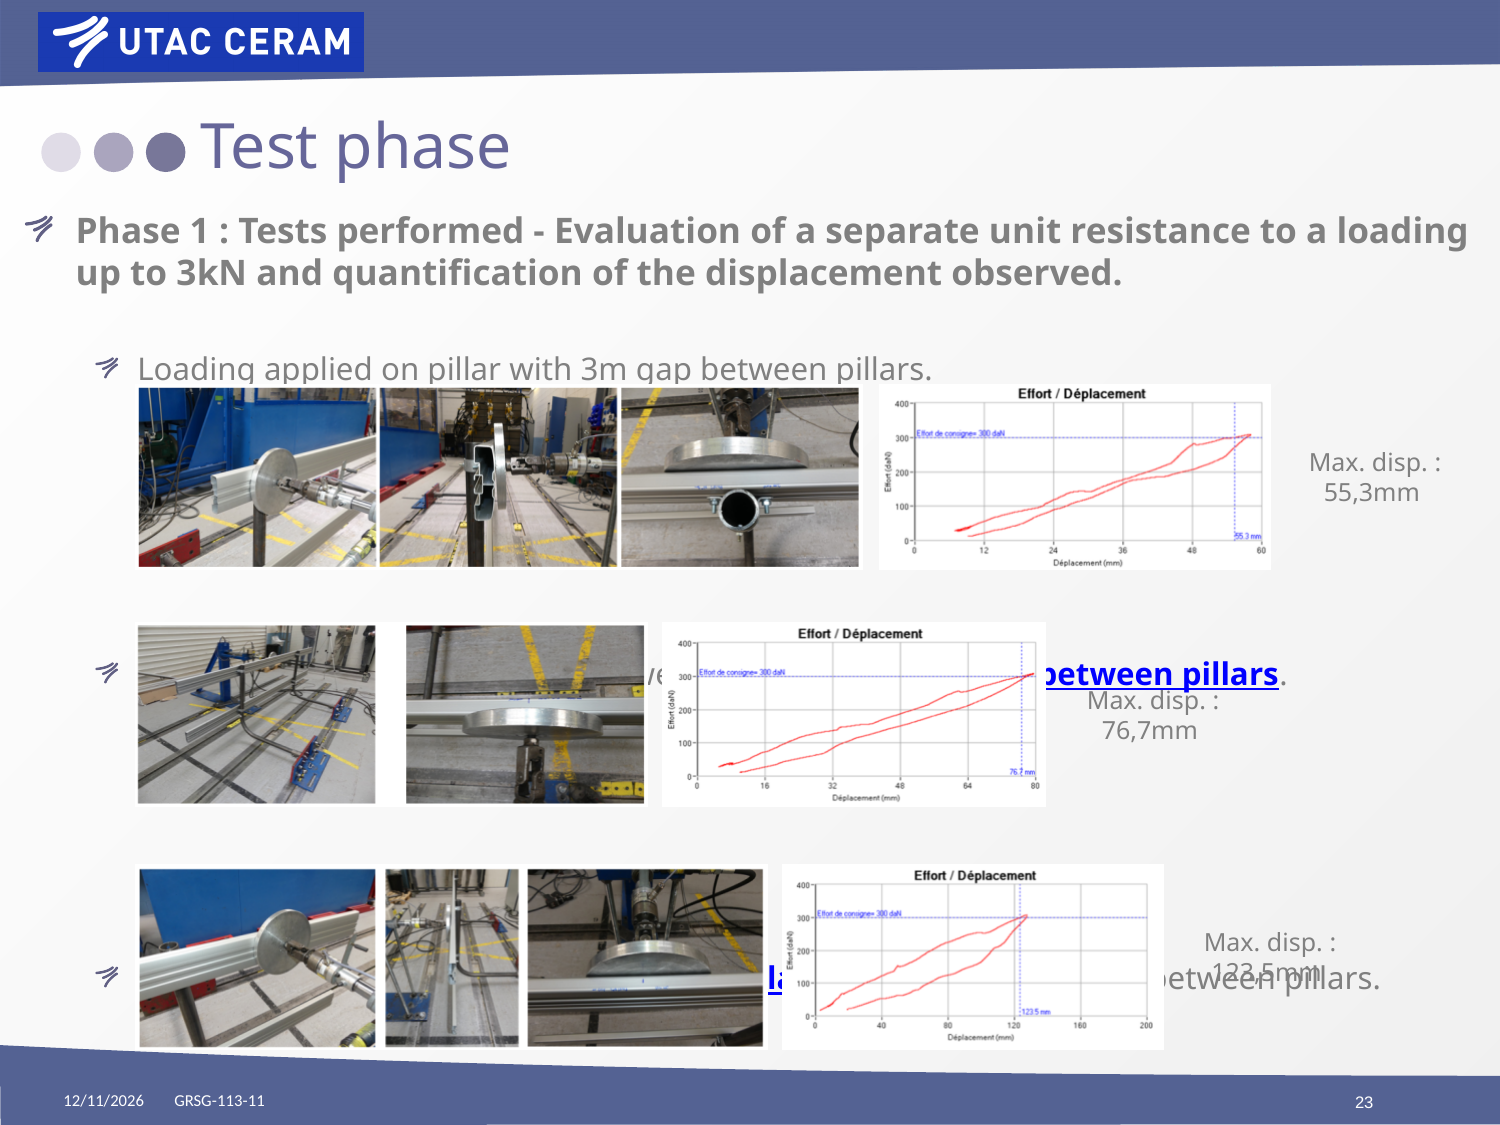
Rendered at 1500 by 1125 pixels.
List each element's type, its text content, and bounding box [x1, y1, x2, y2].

picture [135, 622, 648, 808]
picture [22, 214, 55, 244]
footer GRSG-113-11 [159, 1086, 999, 1125]
text_box Max. disp. : 55,3mm [1315, 438, 1482, 514]
picture [135, 864, 769, 1050]
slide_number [0, 1069, 159, 1125]
picture [0, 0, 1500, 87]
picture [662, 622, 1046, 808]
picture [93, 661, 120, 685]
picture [879, 384, 1271, 570]
picture [135, 384, 863, 570]
list Phase 1 : Tests performed - Evaluation of a separate unit resistance to a loading up to 3kN and quantification of the displacement observed. Loading applied on pillar with 3m gap between pillars. Loading applied in the middle between pillars with 1,5m gap between pillars. Loading applied outside 350mm from the last pillar with 1,5m gap between pillars. [7, 200, 1491, 1004]
title Test phase [185, 90, 1446, 197]
picture [93, 356, 120, 380]
picture [781, 864, 1164, 1050]
picture [93, 965, 120, 989]
text_box Max. disp. : 76,7mm [1090, 676, 1260, 752]
text_box Max. disp. : 123,5mm [1206, 919, 1377, 994]
